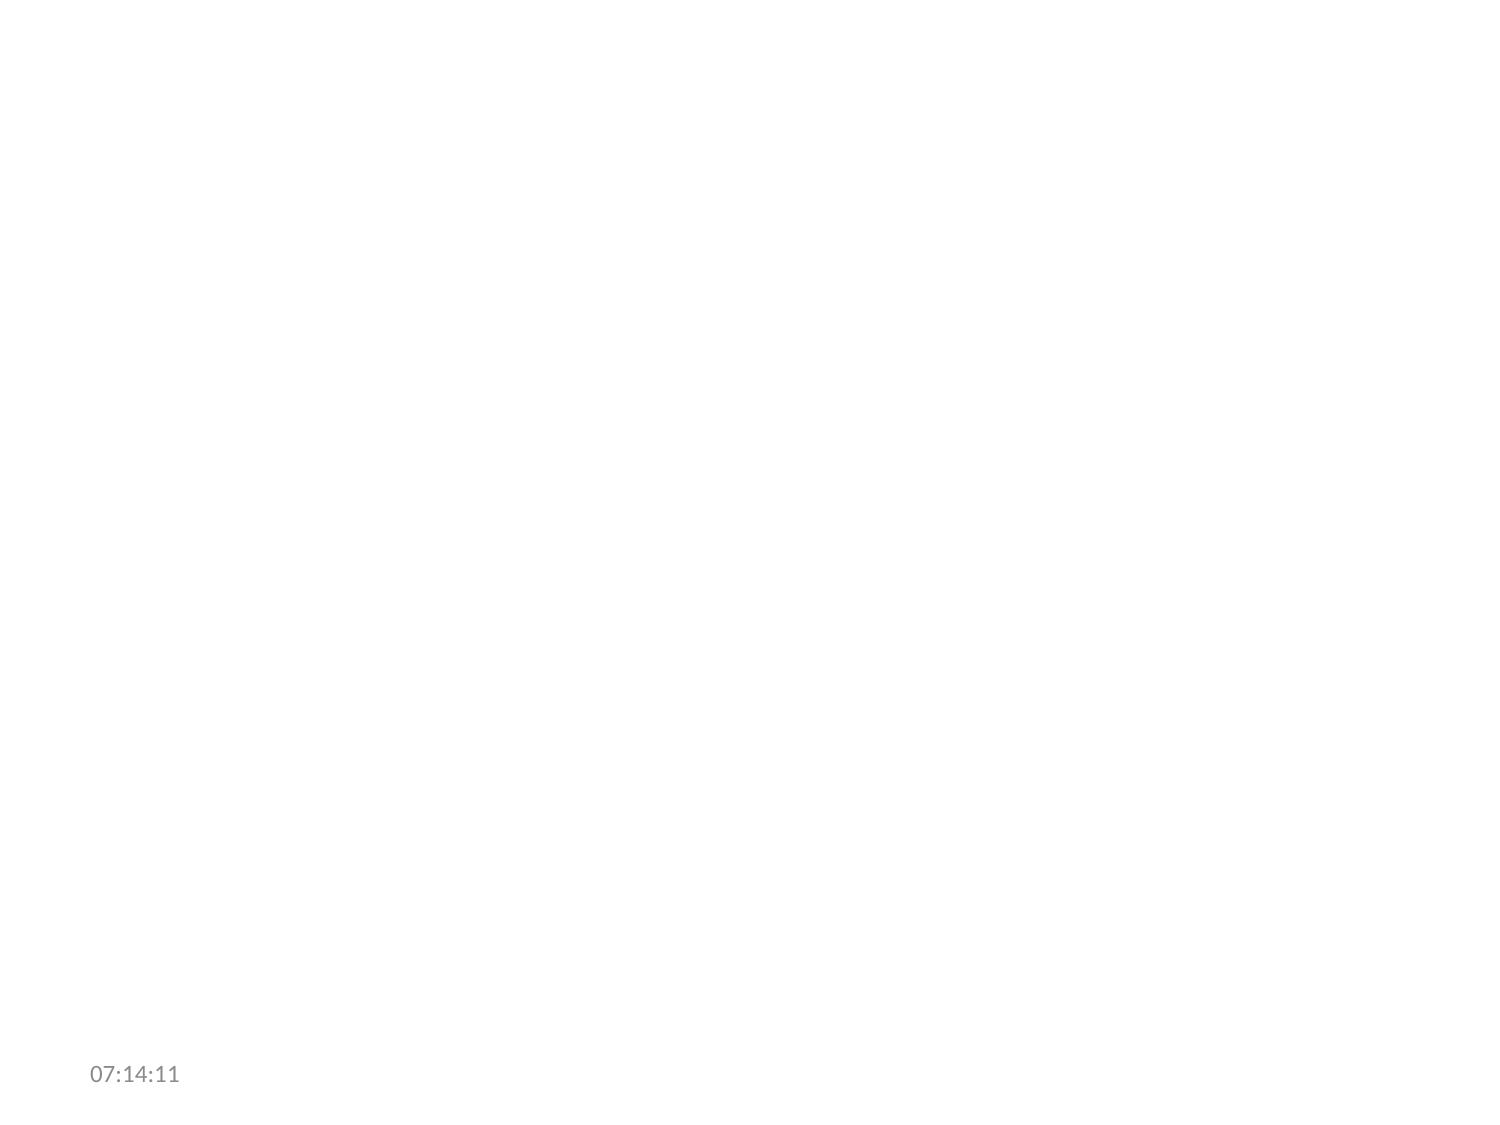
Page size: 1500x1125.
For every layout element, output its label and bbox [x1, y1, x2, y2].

slide_number [75, 1042, 425, 1103]
